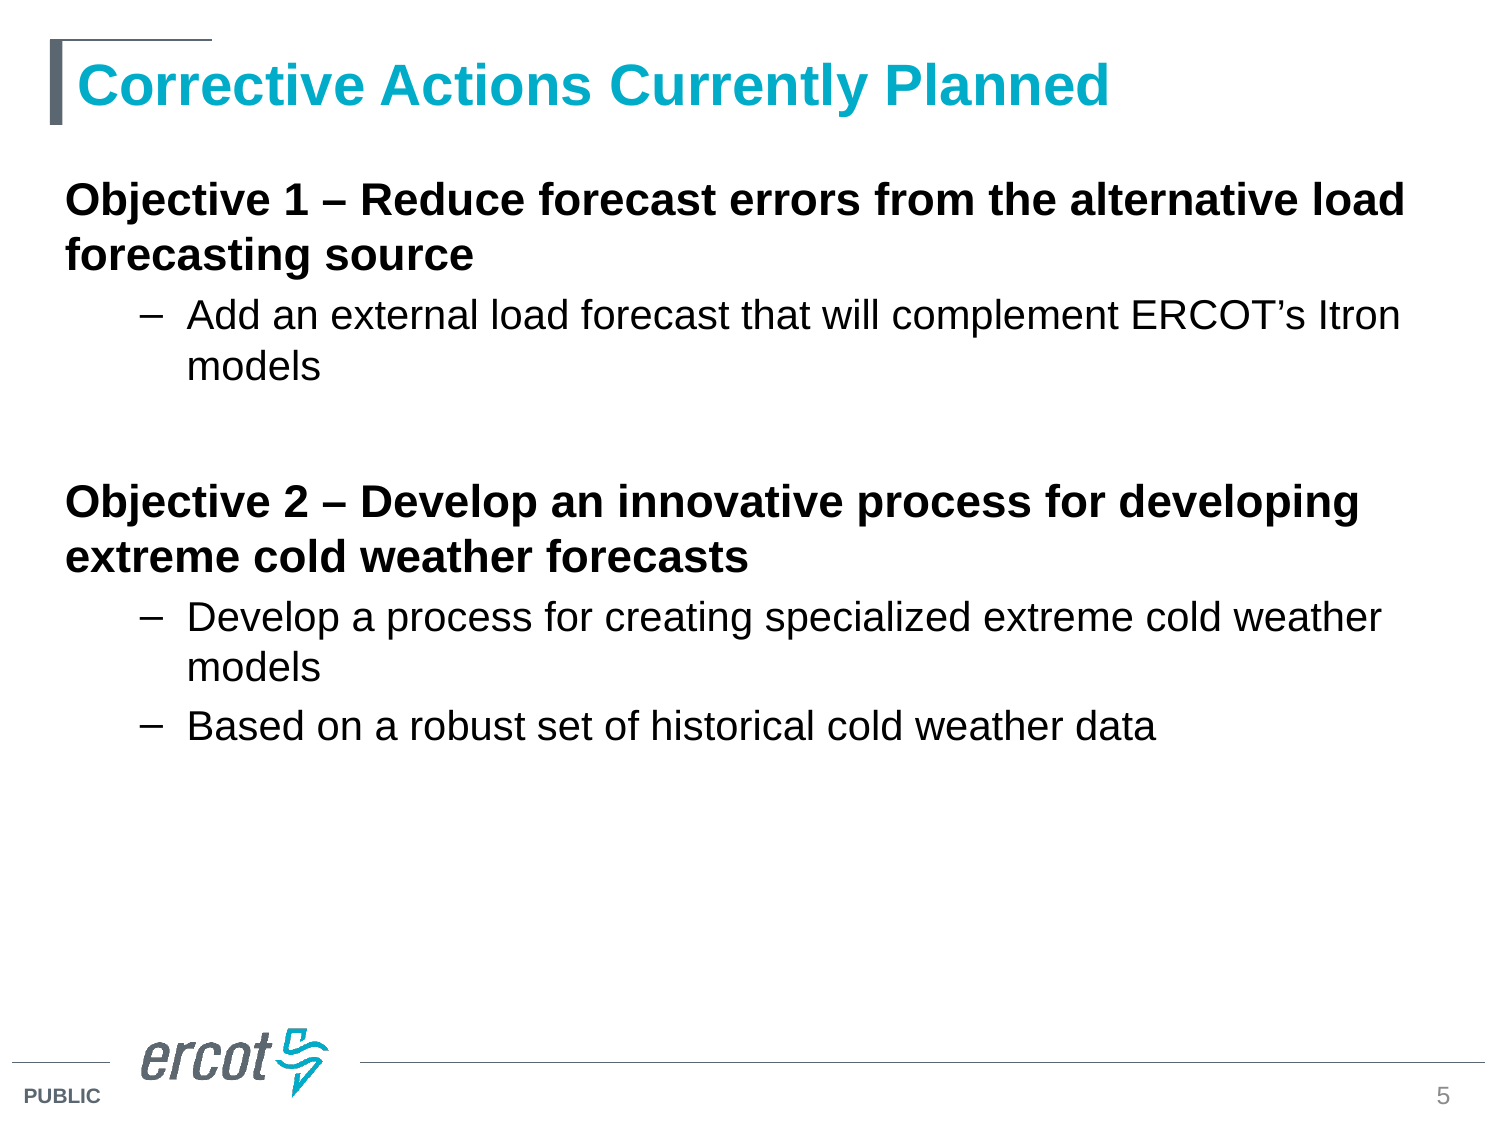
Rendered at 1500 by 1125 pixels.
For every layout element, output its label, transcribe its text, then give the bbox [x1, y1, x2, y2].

title Corrective Actions Currently Planned [62, 39, 1450, 125]
picture [137, 1024, 332, 1100]
slide_number 5 [1400, 1076, 1488, 1113]
list Objective 1 – Reduce forecast errors from the alternative load forecasting source Add an external load forecast that will complement ERCOT’s Itron models Objective 2 – Develop an innovative process for developing extreme cold weather forecasts Develop a process for creating specialized extreme cold weather models Based on a robust set of historical cold weather data [50, 162, 1450, 992]
